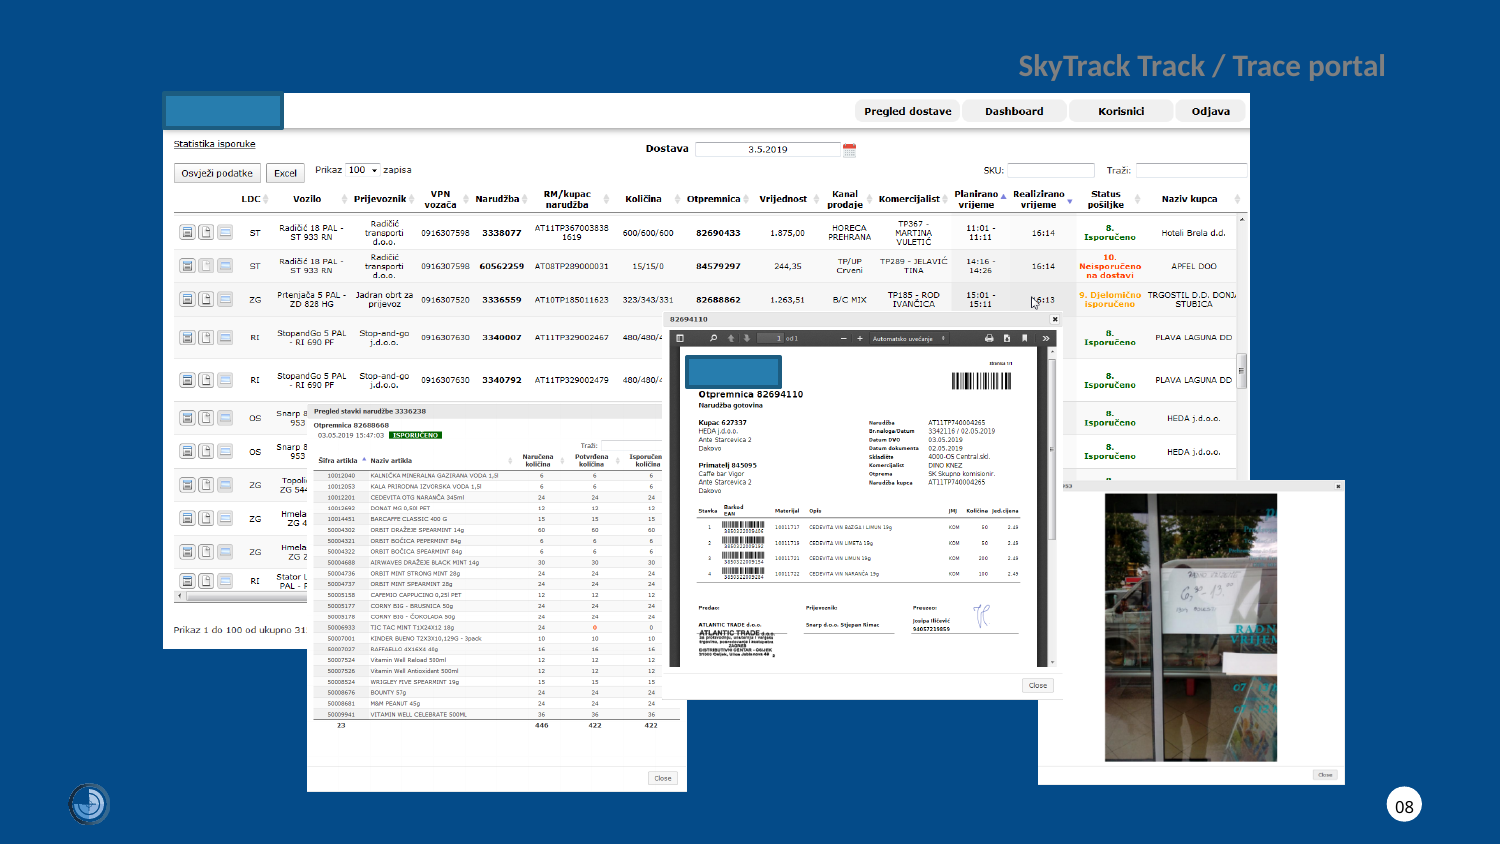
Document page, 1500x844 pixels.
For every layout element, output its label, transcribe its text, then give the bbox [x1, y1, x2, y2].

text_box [68, 783, 110, 825]
text_box SkyTrack Track / Trace portal [1003, 37, 1402, 90]
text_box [163, 93, 1345, 792]
text_box 08 [1369, 785, 1441, 825]
